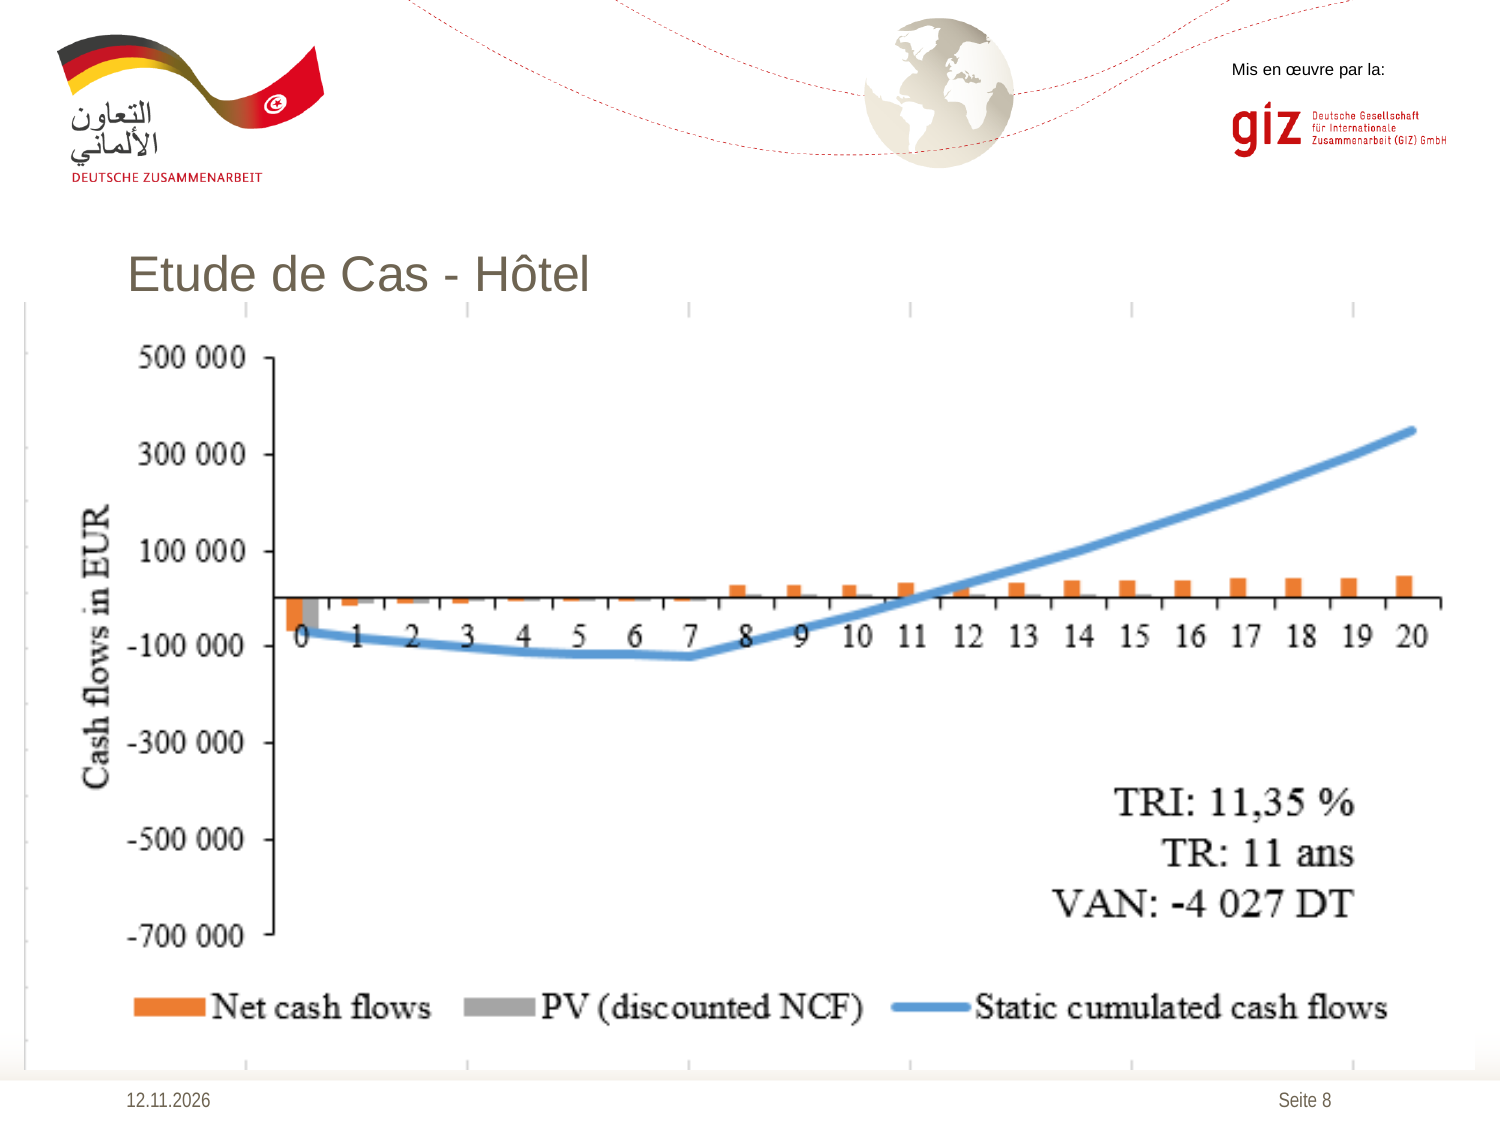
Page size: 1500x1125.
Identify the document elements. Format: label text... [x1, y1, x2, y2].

text_box Mis en œuvre par la: [1217, 51, 1421, 87]
picture [0, 0, 1500, 184]
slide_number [111, 1079, 325, 1121]
picture [0, 302, 1500, 1081]
title Etude de Cas - Hôtel [111, 233, 1389, 300]
